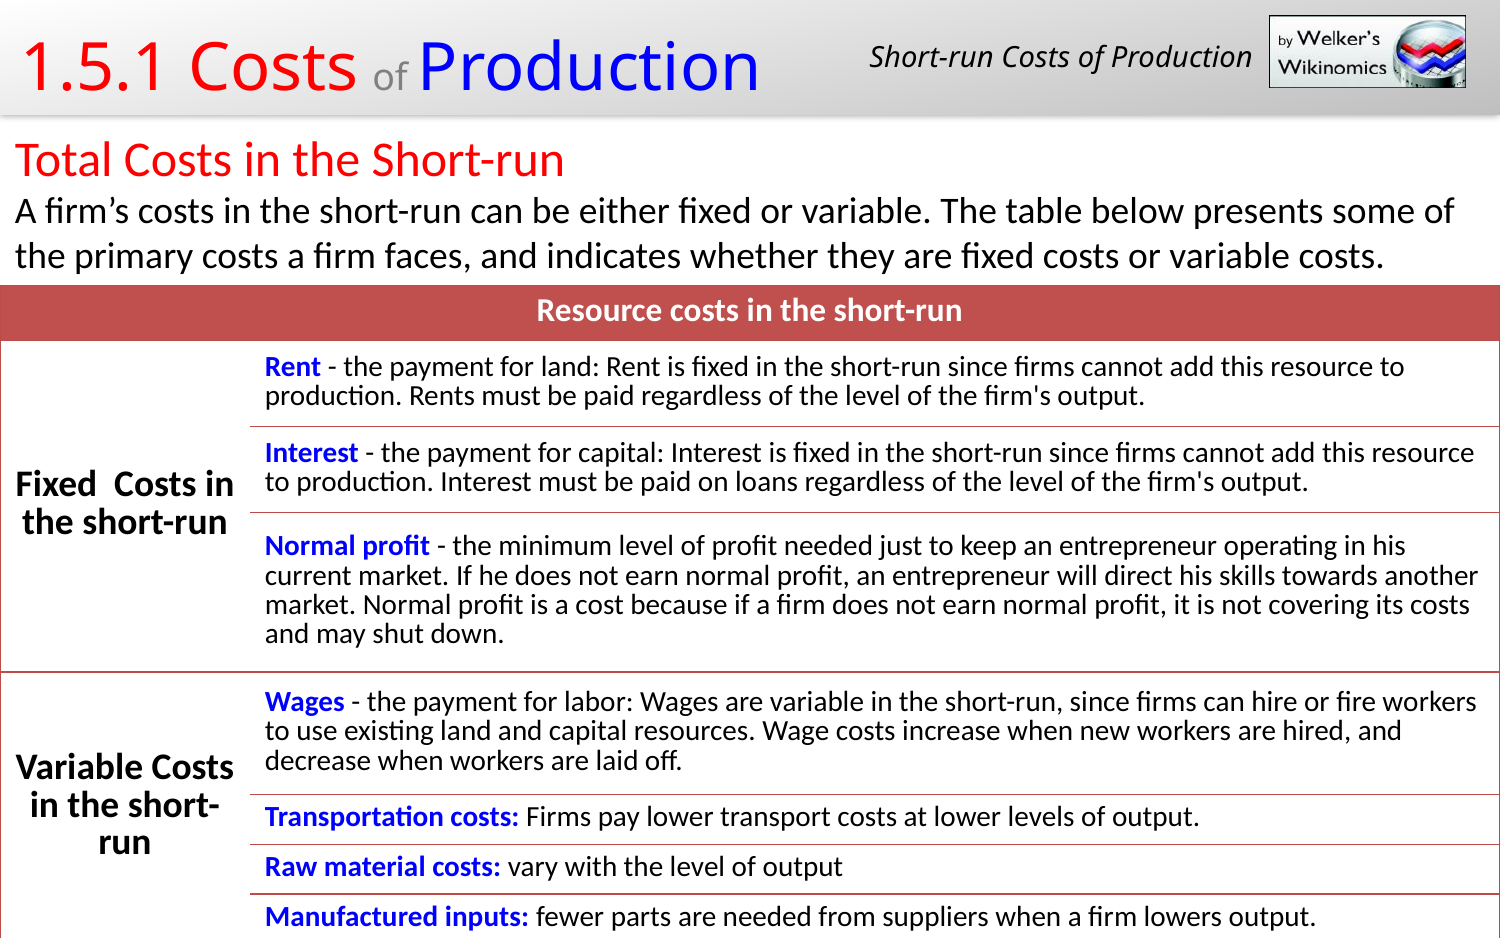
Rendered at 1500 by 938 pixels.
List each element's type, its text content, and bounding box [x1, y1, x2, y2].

table_cell Variable Costs in the short-run [1, 673, 250, 938]
text_box Total Costs in the Short-run A firm’s costs in the short-run can be either fixed or variable. The table below presents some of the primary costs a firm faces, and indicates whether they are fixed costs or variable costs. [0, 123, 1500, 284]
table_cell Fixed Costs in the short-run [1, 341, 250, 671]
table_cell Raw material costs: vary with the level of output [250, 845, 1499, 893]
table_cell Interest - the payment for capital: Interest is fixed in the short-run since firms cannot add this resource to production. Interest must be paid on loans regardless of the level of the firm's output. [250, 427, 1499, 512]
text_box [0, 0, 1500, 115]
table_cell Manufactured inputs: fewer parts are needed from suppliers when a firm lowers output. [250, 895, 1499, 938]
table_cell Normal profit - the minimum level of profit needed just to keep an entrepreneur operating in his current market. If he does not earn normal profit, an entrepreneur will direct his skills towards another market. Normal profit is a cost because if a firm does not earn normal profit, it is not covering its costs and may shut down. [250, 513, 1499, 671]
table_cell Wages - the payment for labor: Wages are variable in the short-run, since firms can hire or fire workers to use existing land and capital resources. Wage costs increase when new workers are hired, and decrease when workers are laid off. [250, 673, 1499, 794]
table_cell Rent - the payment for land: Rent is fixed in the short-run since firms cannot add this resource to production. Rents must be paid regardless of the level of the firm's output. [250, 341, 1499, 426]
table_header Resource costs in the short-run [1, 286, 1499, 340]
table_cell Transportation costs: Firms pay lower transport costs at lower levels of output. [250, 795, 1499, 844]
